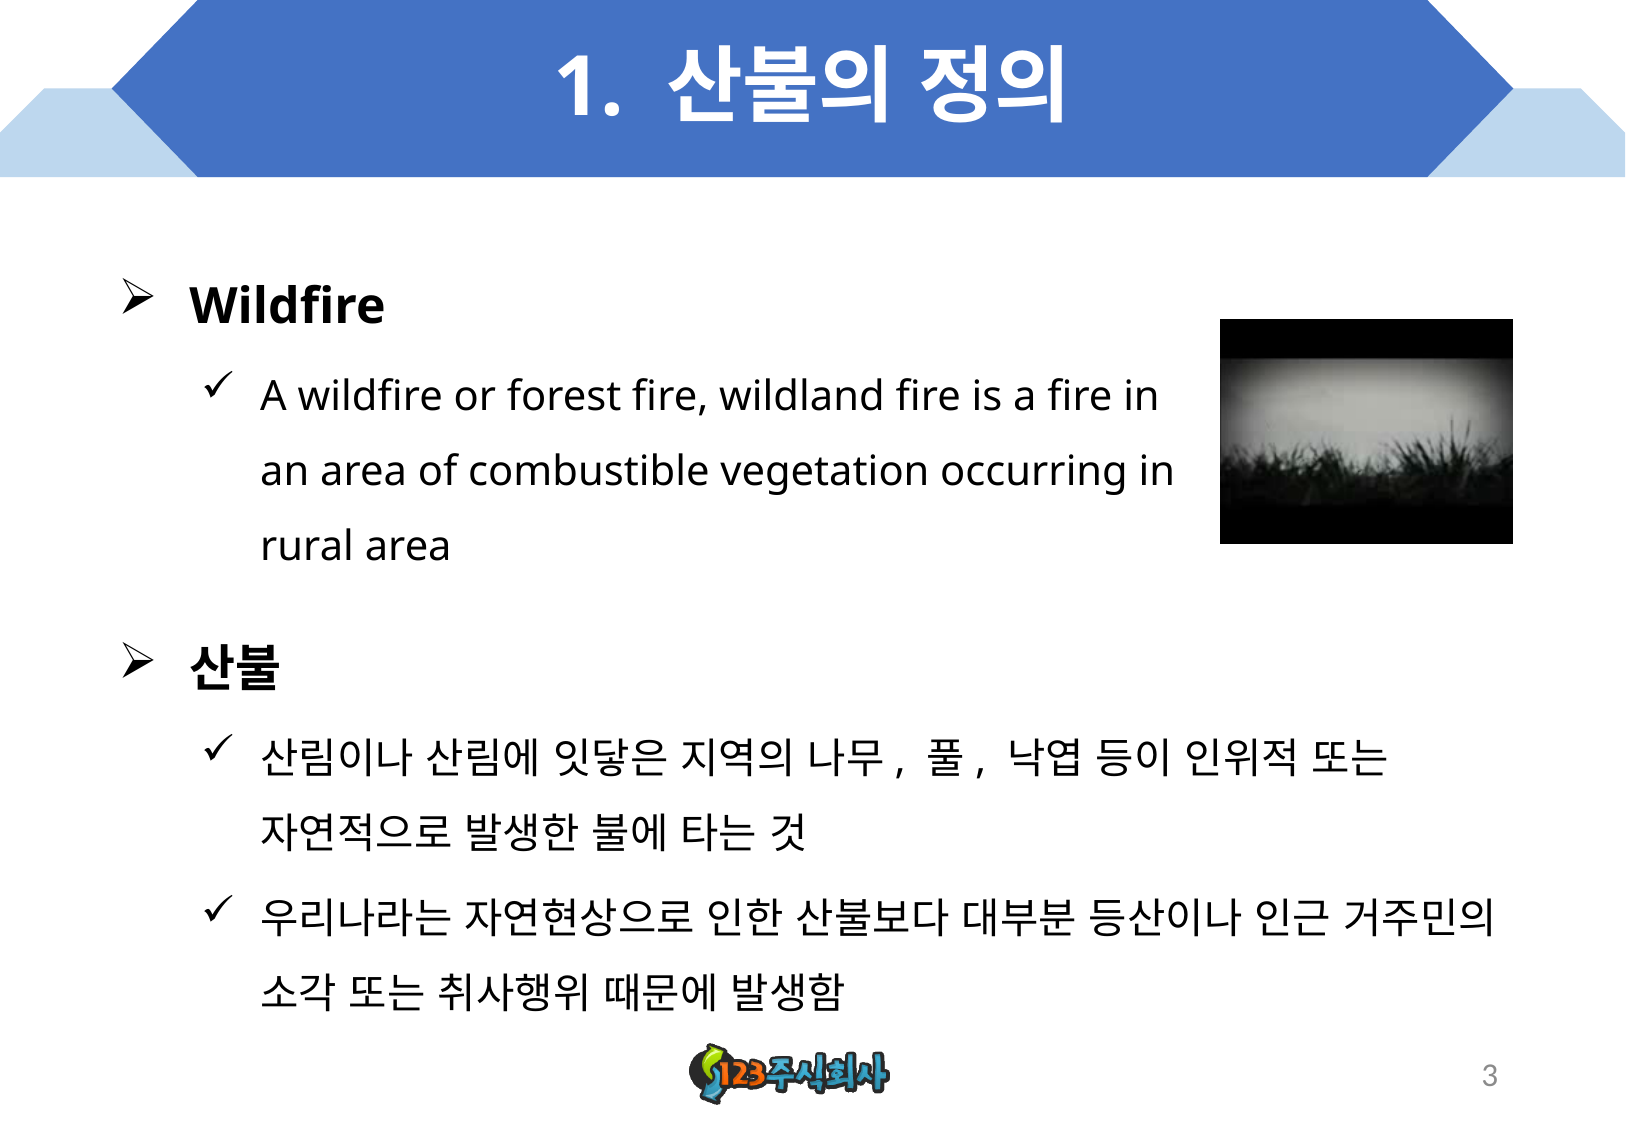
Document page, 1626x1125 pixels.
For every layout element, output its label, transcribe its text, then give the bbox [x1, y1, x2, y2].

picture [679, 1032, 899, 1114]
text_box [1220, 318, 1514, 545]
title 1. 산불의 정의 [0, 0, 1625, 178]
slide_number 3 [1147, 1042, 1514, 1103]
text_box 산불 산림이나 산림에 잇닿은 지역의 나무, 풀, 낙엽 등이 인위적 또는 자연적으로 발생한 불에 타는 것 우리나라는 자연현상으로 인한 산불보다 대부분 등산이나 인근 거주민의 소각 또는 취사행위 때문에 발생함 [103, 598, 1523, 1024]
list Wildfire A wildfire or forest fire, wildland fire is a fire in an area of combustible vegetation occurring in rural area [103, 235, 1194, 598]
